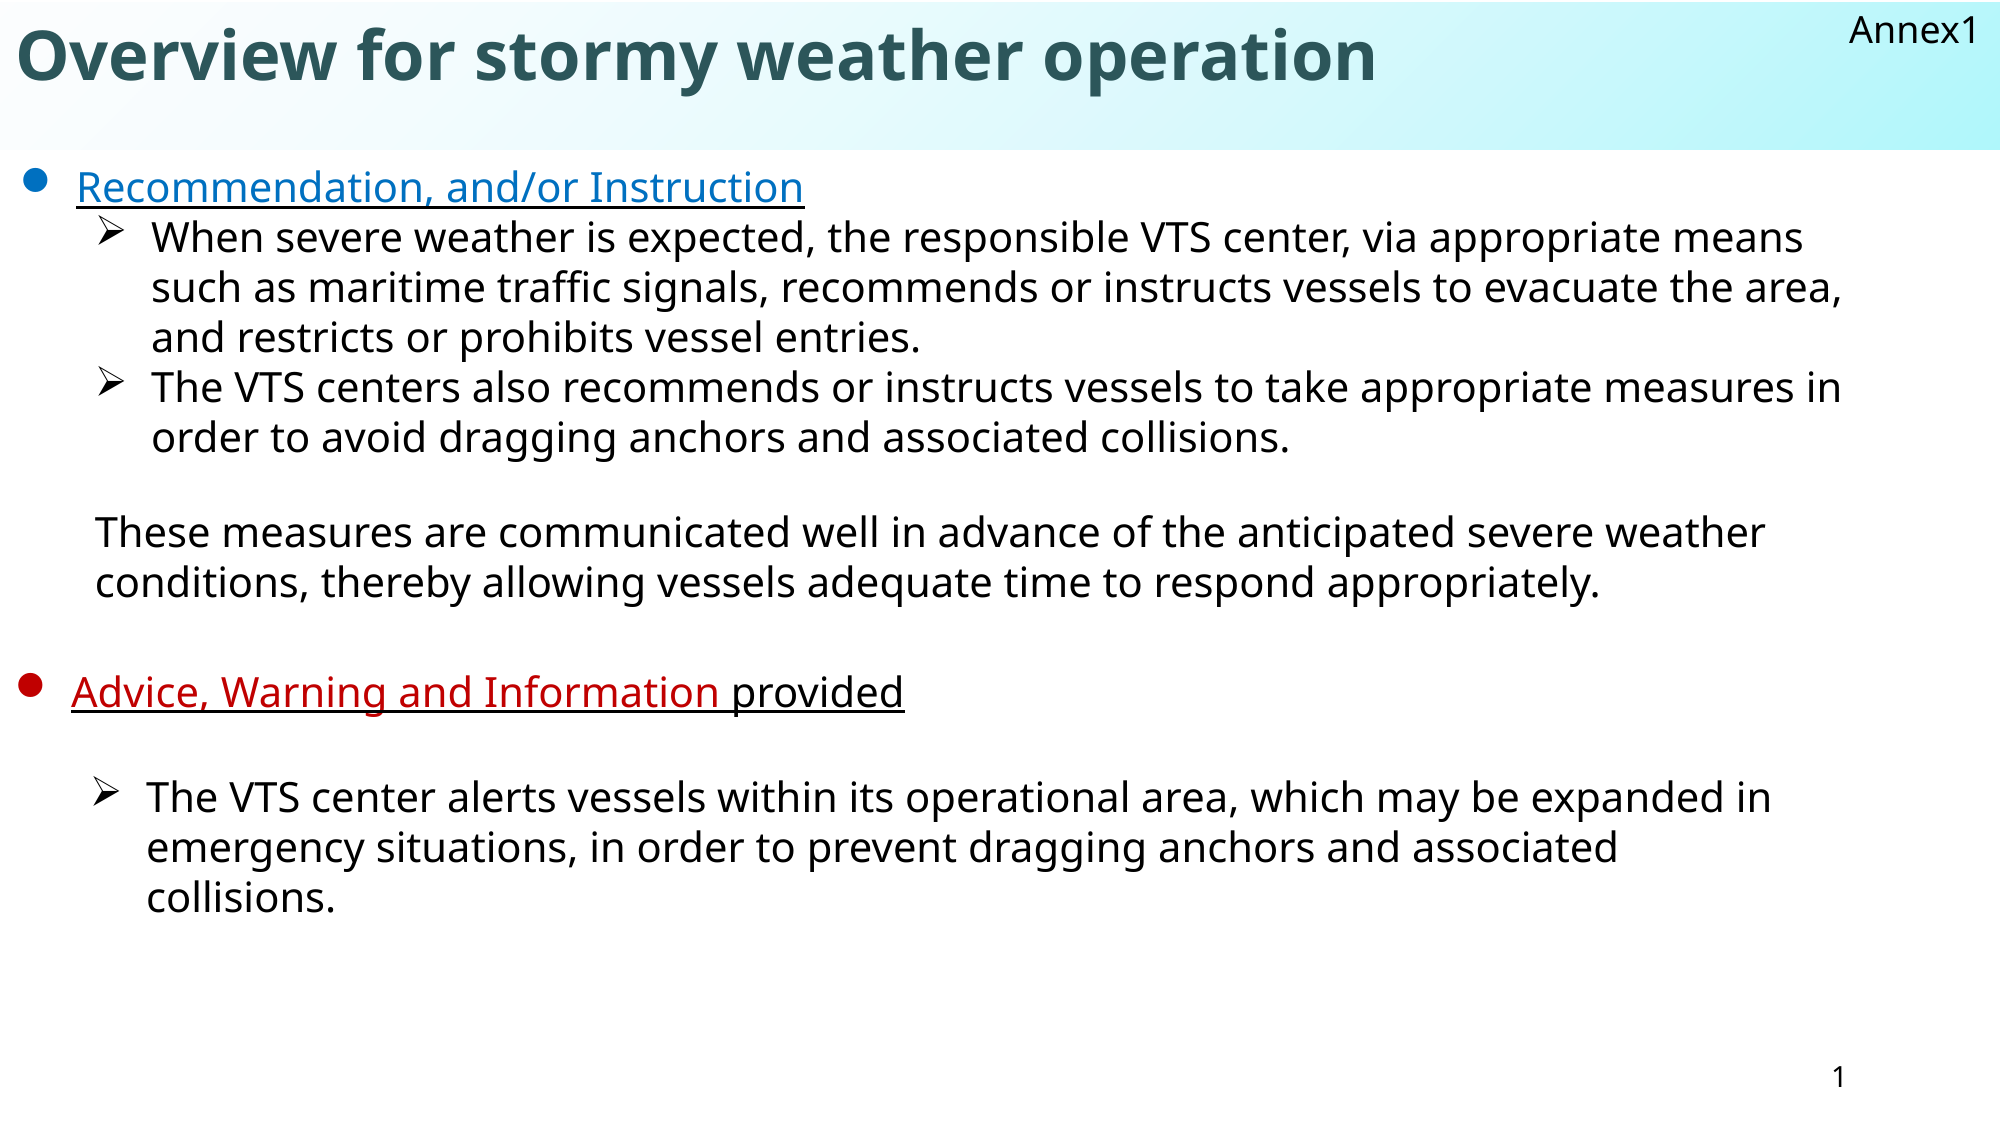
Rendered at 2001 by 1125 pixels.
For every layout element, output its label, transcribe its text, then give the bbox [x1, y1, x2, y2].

title Overview for stormy weather operation [0, 7, 1786, 110]
text_box The VTS center alerts vessels within its operational area, which may be expanded in emergency situations, in order to prevent dragging anchors and associated collisions. [0, 736, 1804, 956]
text_box Advice, Warning and Information provided [0, 657, 1278, 724]
text_box Recommendation, and/or Instruction When severe weather is expected, the responsible VTS center, via appropriate means such as maritime traffic signals, recommends or instructs vessels to evacuate the area, and restricts or prohibits vessel entries. The VTS centers also recommends or instructs vessels to take appropriate measures in order to avoid dragging anchors and associated collisions. These measures are communicated well in advance of the anticipated severe weather conditions, thereby allowing vessels adequate time to respond appropriately. [4, 153, 1864, 614]
